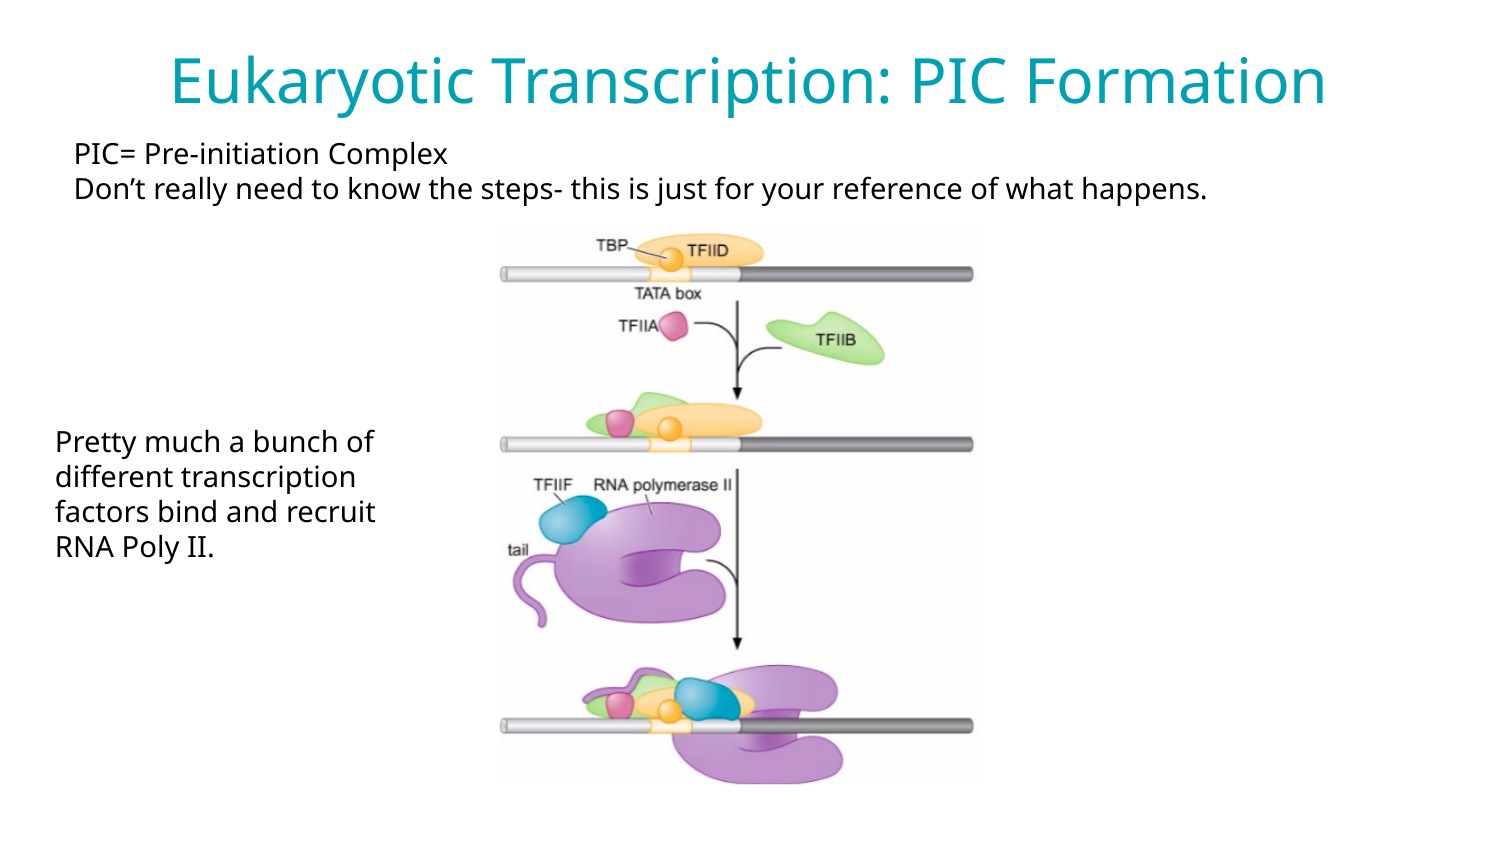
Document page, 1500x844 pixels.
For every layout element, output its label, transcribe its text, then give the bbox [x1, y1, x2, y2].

text_box Pretty much a bunch of different transcription factors bind and recruit RNA Poly II. [39, 408, 439, 610]
picture [499, 206, 1001, 811]
text_box Eukaryotic Transcription: PIC Formation [51, 26, 1449, 120]
text_box PIC= Pre-initiation Complex Don’t really need to know the steps- this is just for your reference of what happens. [58, 119, 1285, 214]
